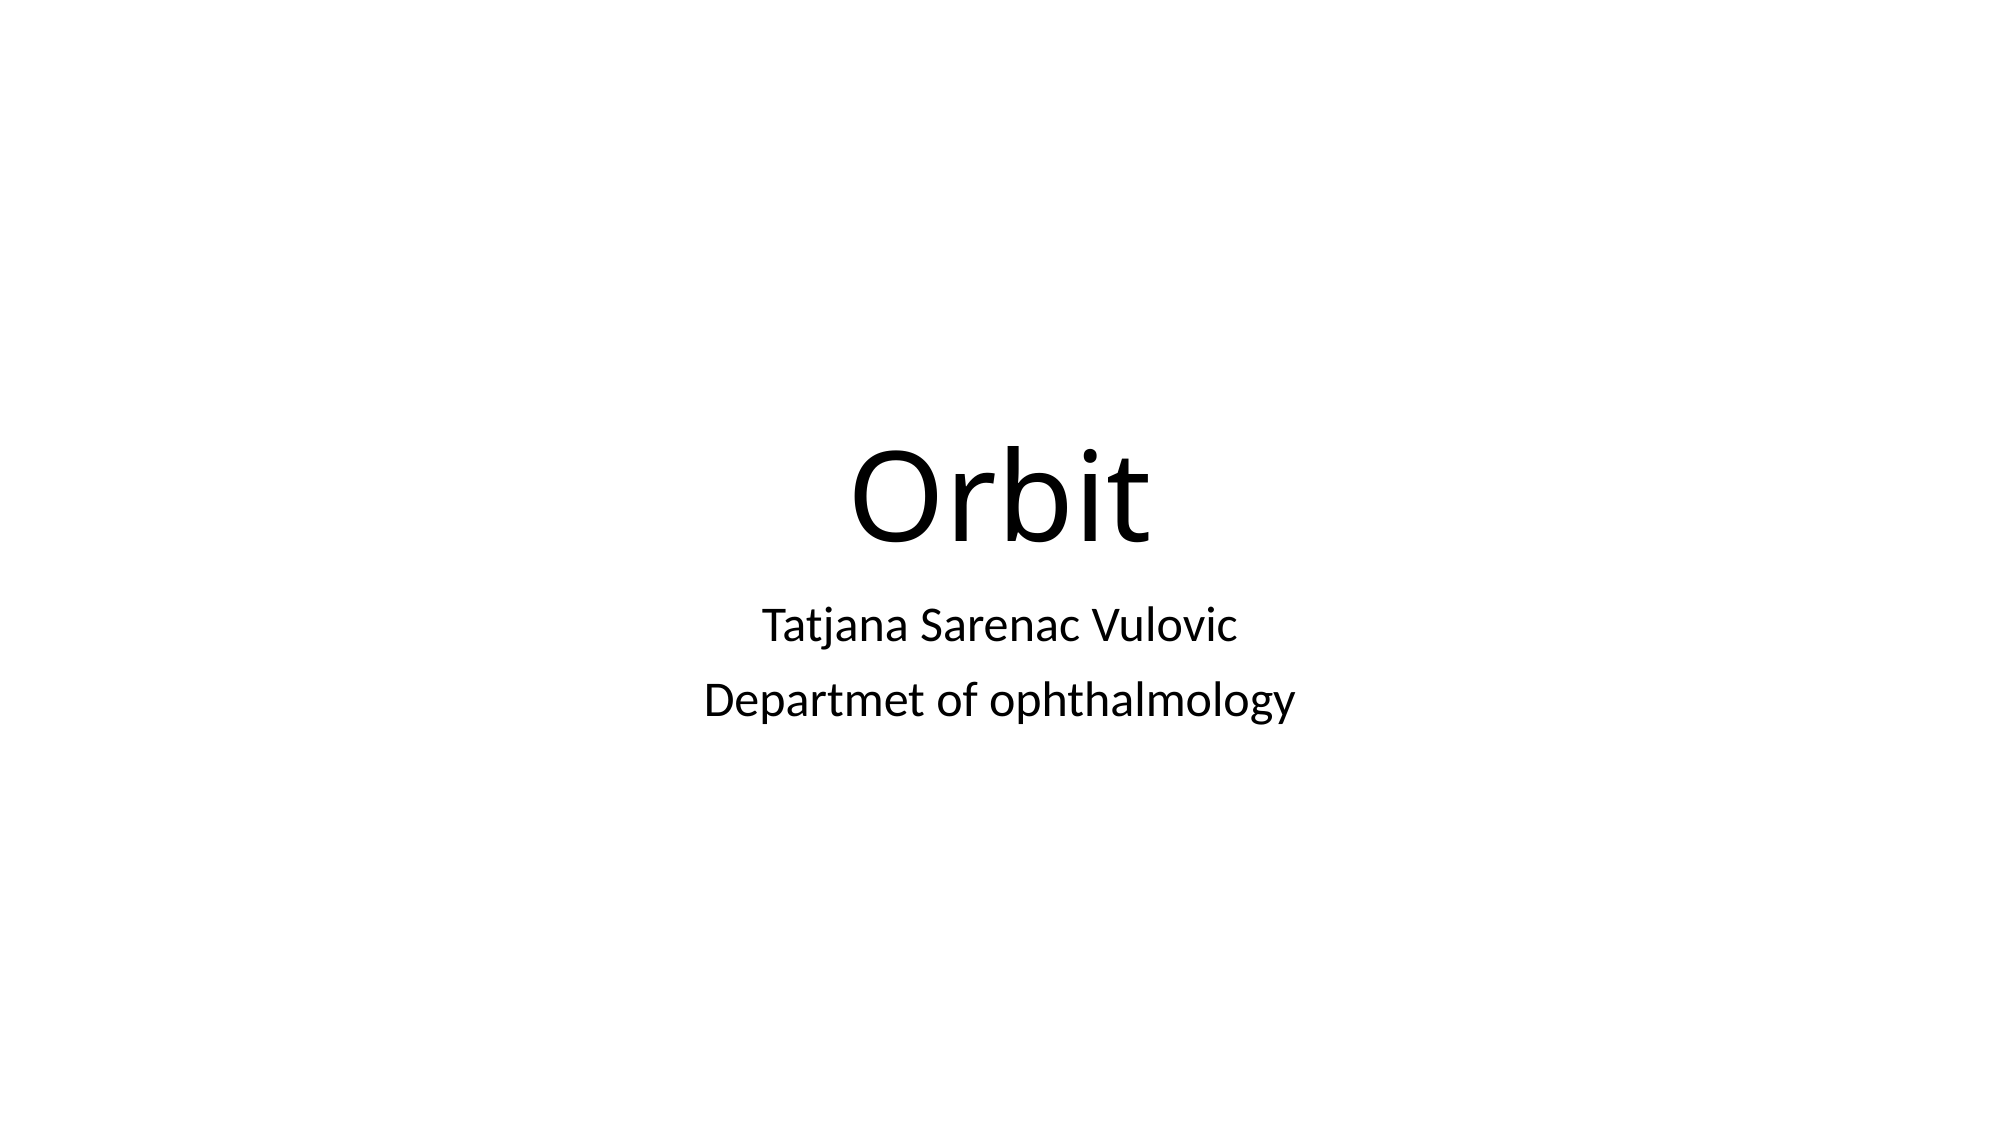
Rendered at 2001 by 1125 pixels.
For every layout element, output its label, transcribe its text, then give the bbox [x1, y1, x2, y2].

subtitle Tatjana Sarenac Vulovic Departmet of ophthalmology [249, 590, 1750, 863]
title Orbit [249, 184, 1750, 576]
